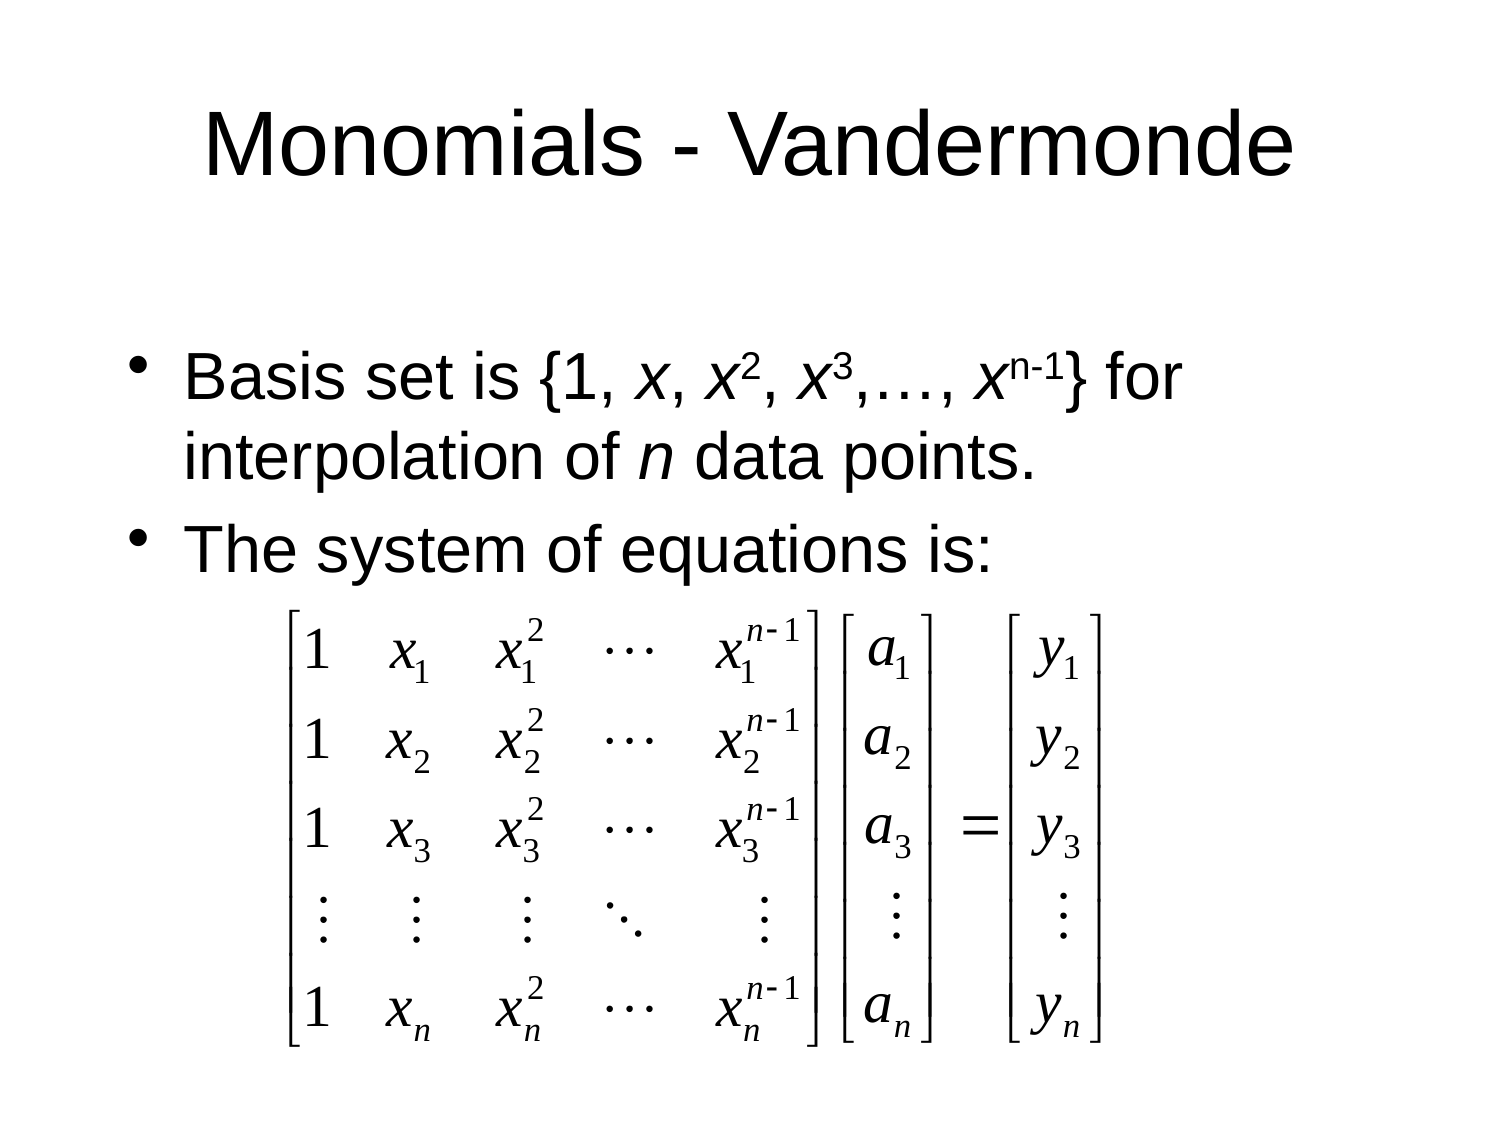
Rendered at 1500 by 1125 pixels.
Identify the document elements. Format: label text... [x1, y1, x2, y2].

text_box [274, 599, 1126, 1058]
list Basis set is {1, x, x2, x3,…, xn-1} for interpolation of n data points. The system of equations is: [112, 324, 1388, 613]
title Monomials - Vandermonde [74, 44, 1426, 233]
